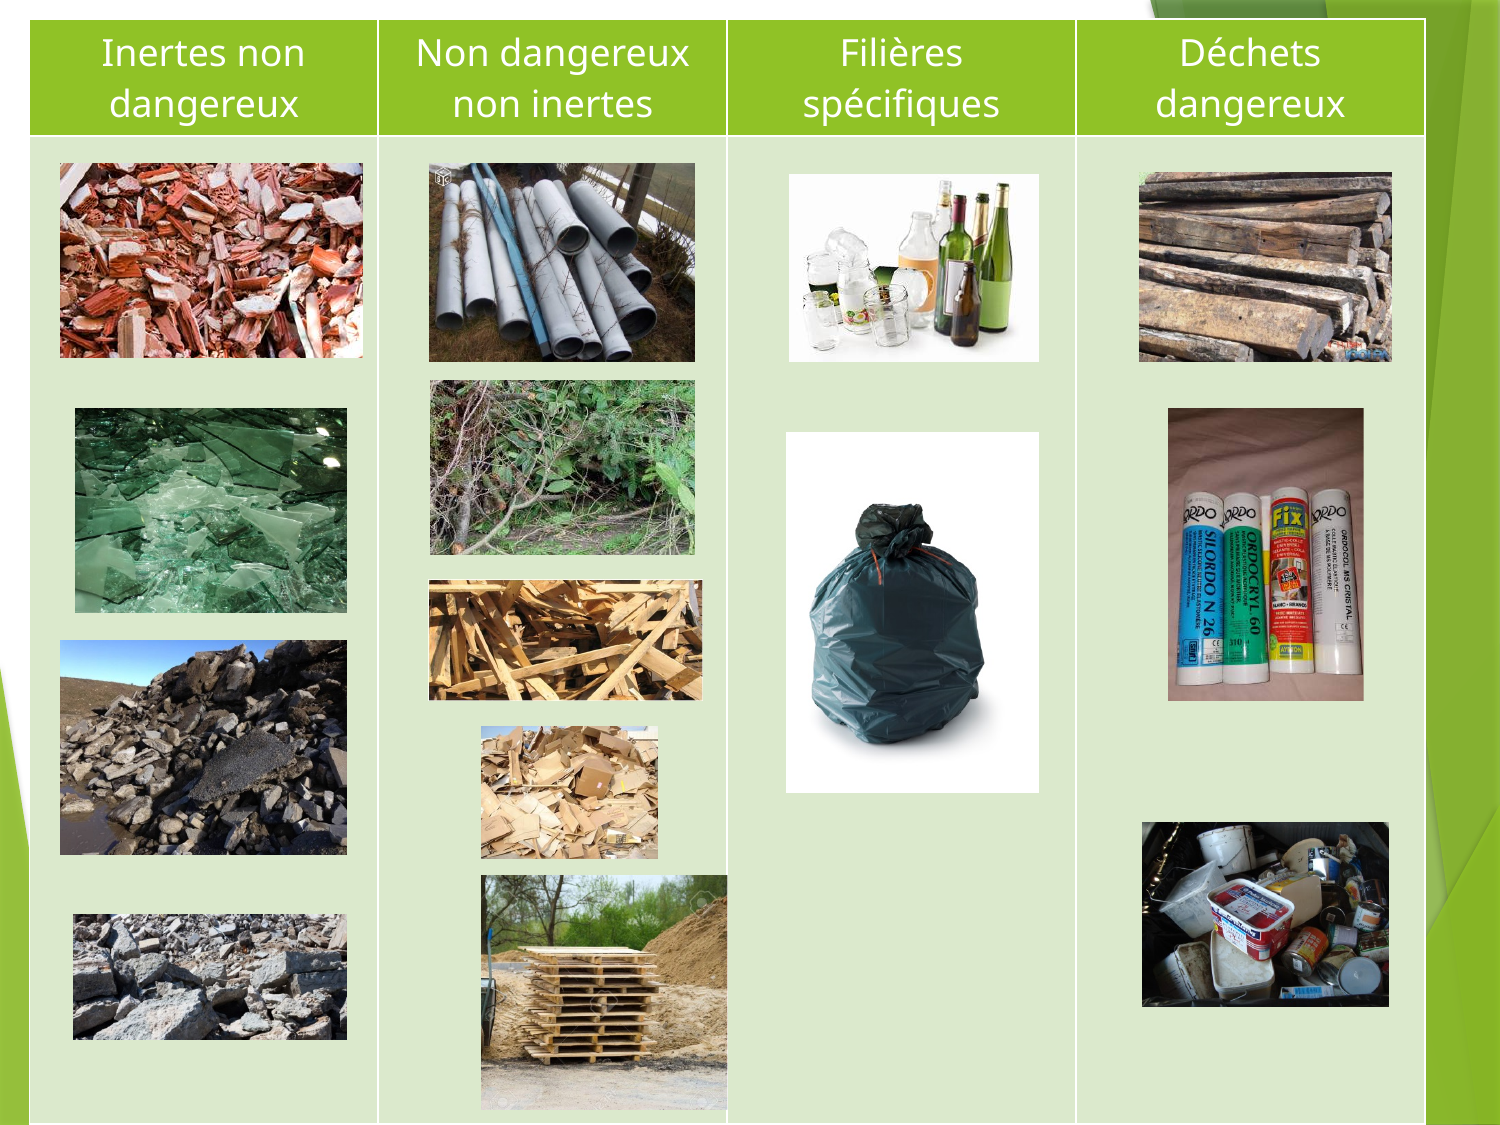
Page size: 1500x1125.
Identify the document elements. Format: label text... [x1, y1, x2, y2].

picture [72, 914, 347, 1040]
picture [1167, 408, 1365, 702]
table_header Inertes non dangereux [30, 20, 377, 135]
table_header Non dangereux non inertes [379, 20, 726, 135]
picture [428, 579, 703, 702]
picture [430, 380, 696, 556]
picture [74, 408, 348, 614]
picture [1142, 821, 1390, 1008]
picture [59, 162, 363, 359]
picture [788, 174, 1040, 363]
table_cell [1077, 137, 1424, 1123]
table_cell [30, 137, 377, 1123]
table_header Filières spécifiques [728, 20, 1075, 135]
picture [480, 875, 728, 1111]
picture [59, 639, 347, 856]
table_header Déchets dangereux [1077, 20, 1424, 135]
picture [480, 725, 659, 860]
table_cell [728, 137, 1075, 1123]
table_cell [379, 137, 726, 1123]
picture [785, 431, 1039, 793]
picture [429, 162, 696, 363]
picture [1139, 172, 1393, 363]
